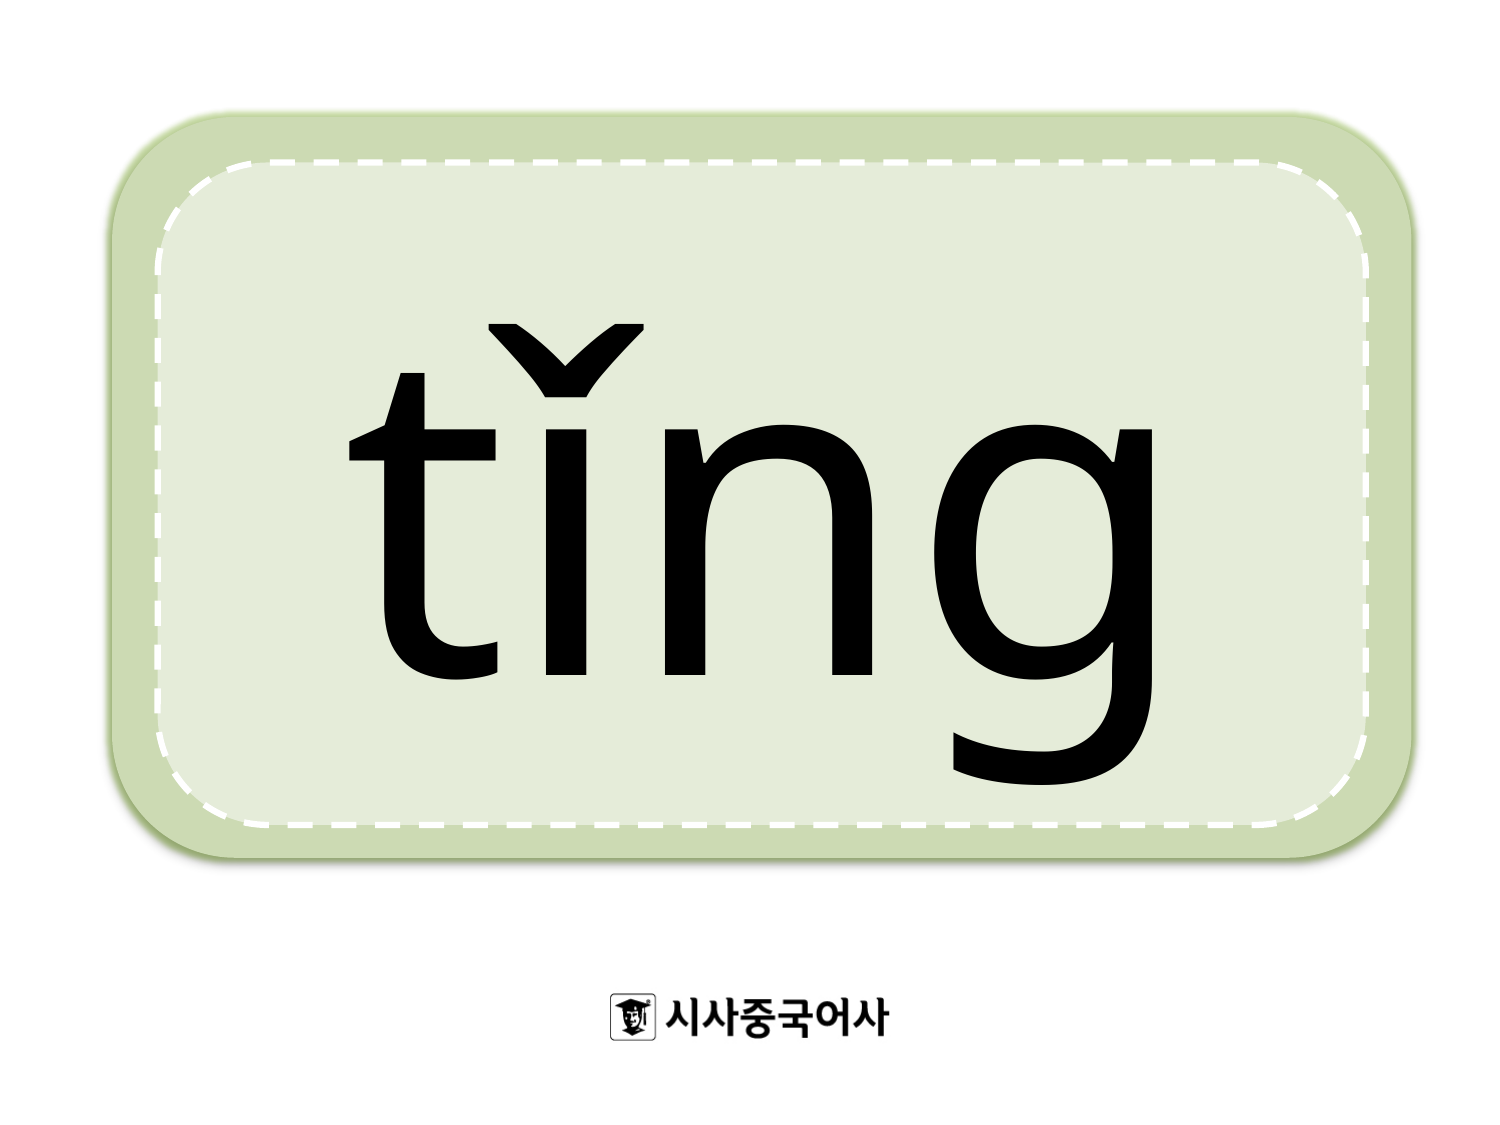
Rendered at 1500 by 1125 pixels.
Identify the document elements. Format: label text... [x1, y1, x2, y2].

picture [602, 987, 898, 1047]
text_box tǐng [162, 160, 1371, 824]
